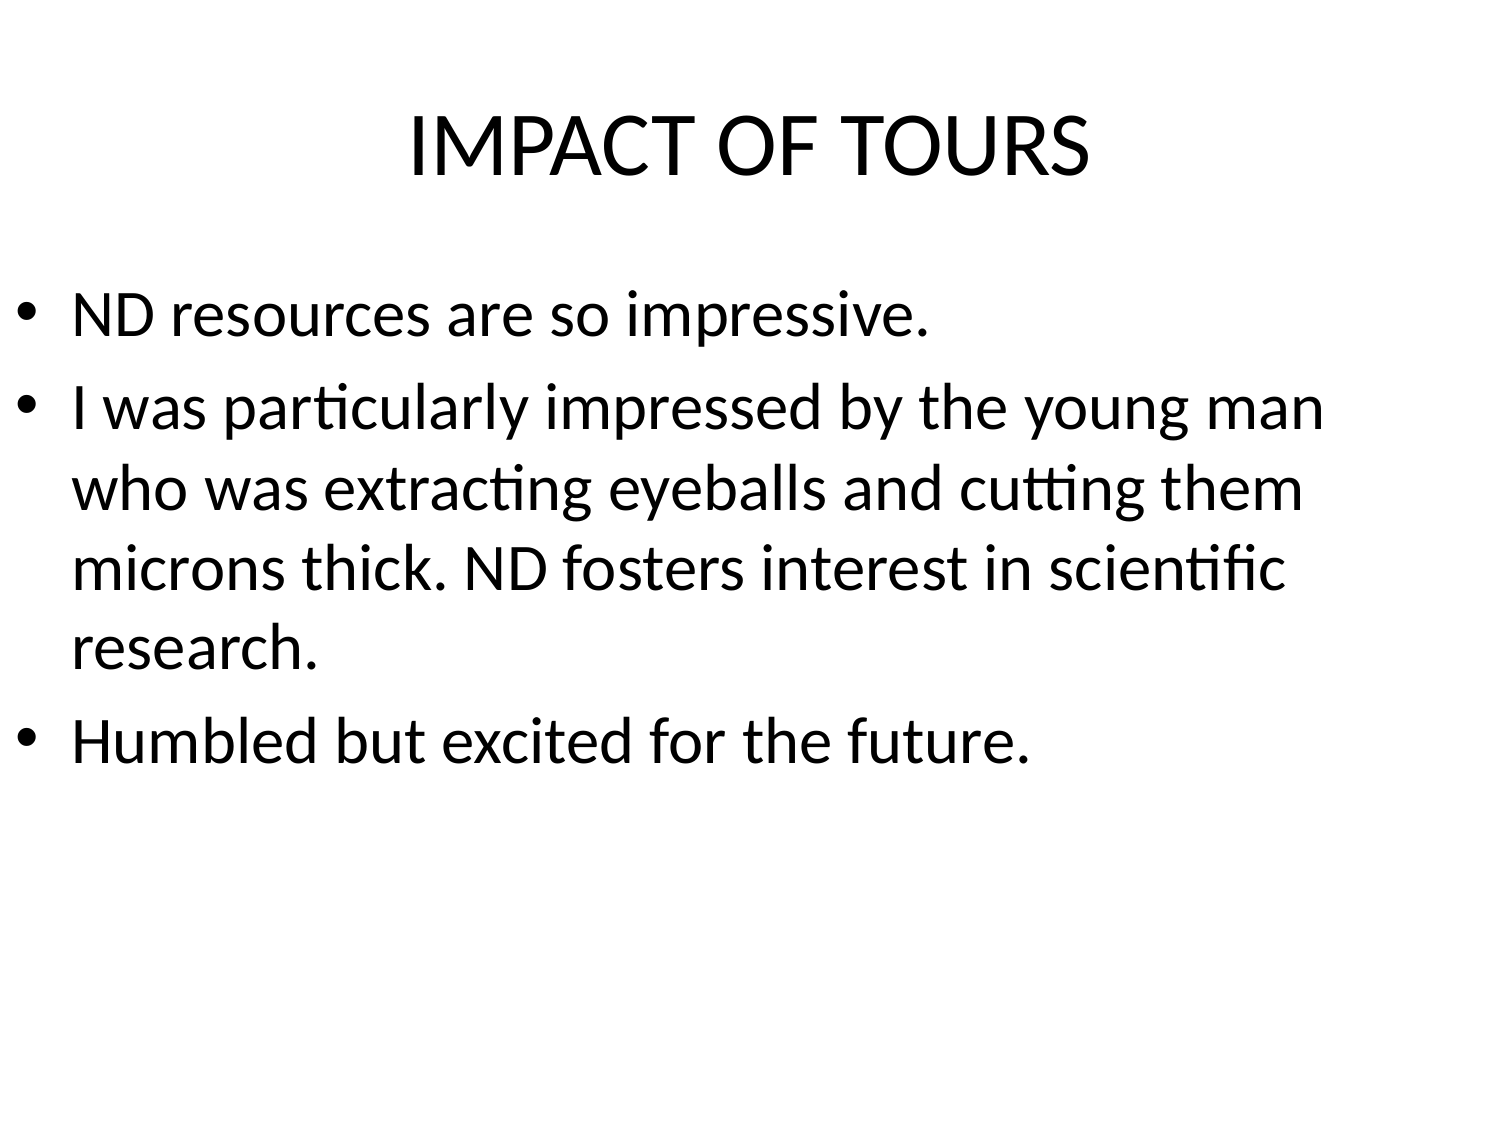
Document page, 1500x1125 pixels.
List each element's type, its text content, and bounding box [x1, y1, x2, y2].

list ND resources are so impressive. I was particularly impressed by the young man who was extracting eyeballs and cutting them microns thick. ND fosters interest in scientific research. Humbled but excited for the future. [0, 262, 1350, 1005]
title IMPACT OF TOURS [75, 45, 1425, 233]
